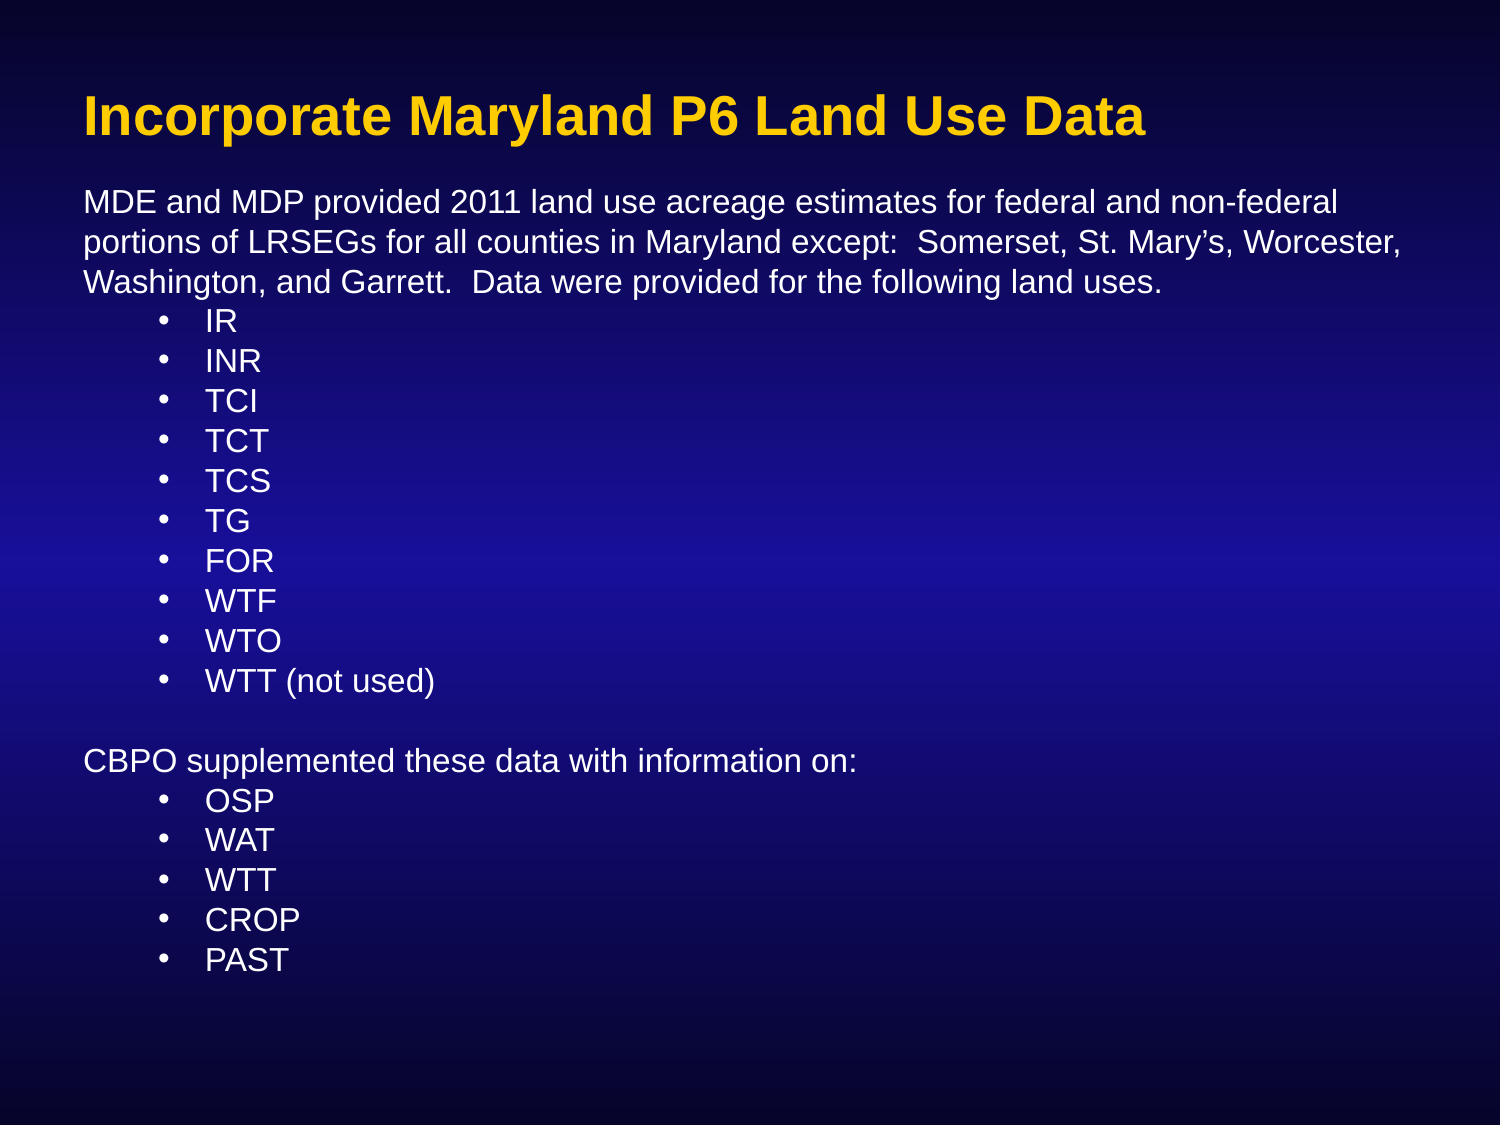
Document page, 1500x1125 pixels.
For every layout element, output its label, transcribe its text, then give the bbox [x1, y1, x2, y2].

text_box MDE and MDP provided 2011 land use acreage estimates for federal and non-federal portions of LRSEGs for all counties in Maryland except: Somerset, St. Mary’s, Worcester, Washington, and Garrett. Data were provided for the following land uses. IR INR TCI TCT TCS TG FOR WTF WTO WTT (not used) CBPO supplemented these data with information on: OSP WAT WTT CROP PAST [68, 172, 1455, 1026]
title Incorporate Maryland P6 Land Use Data [67, 18, 1432, 207]
